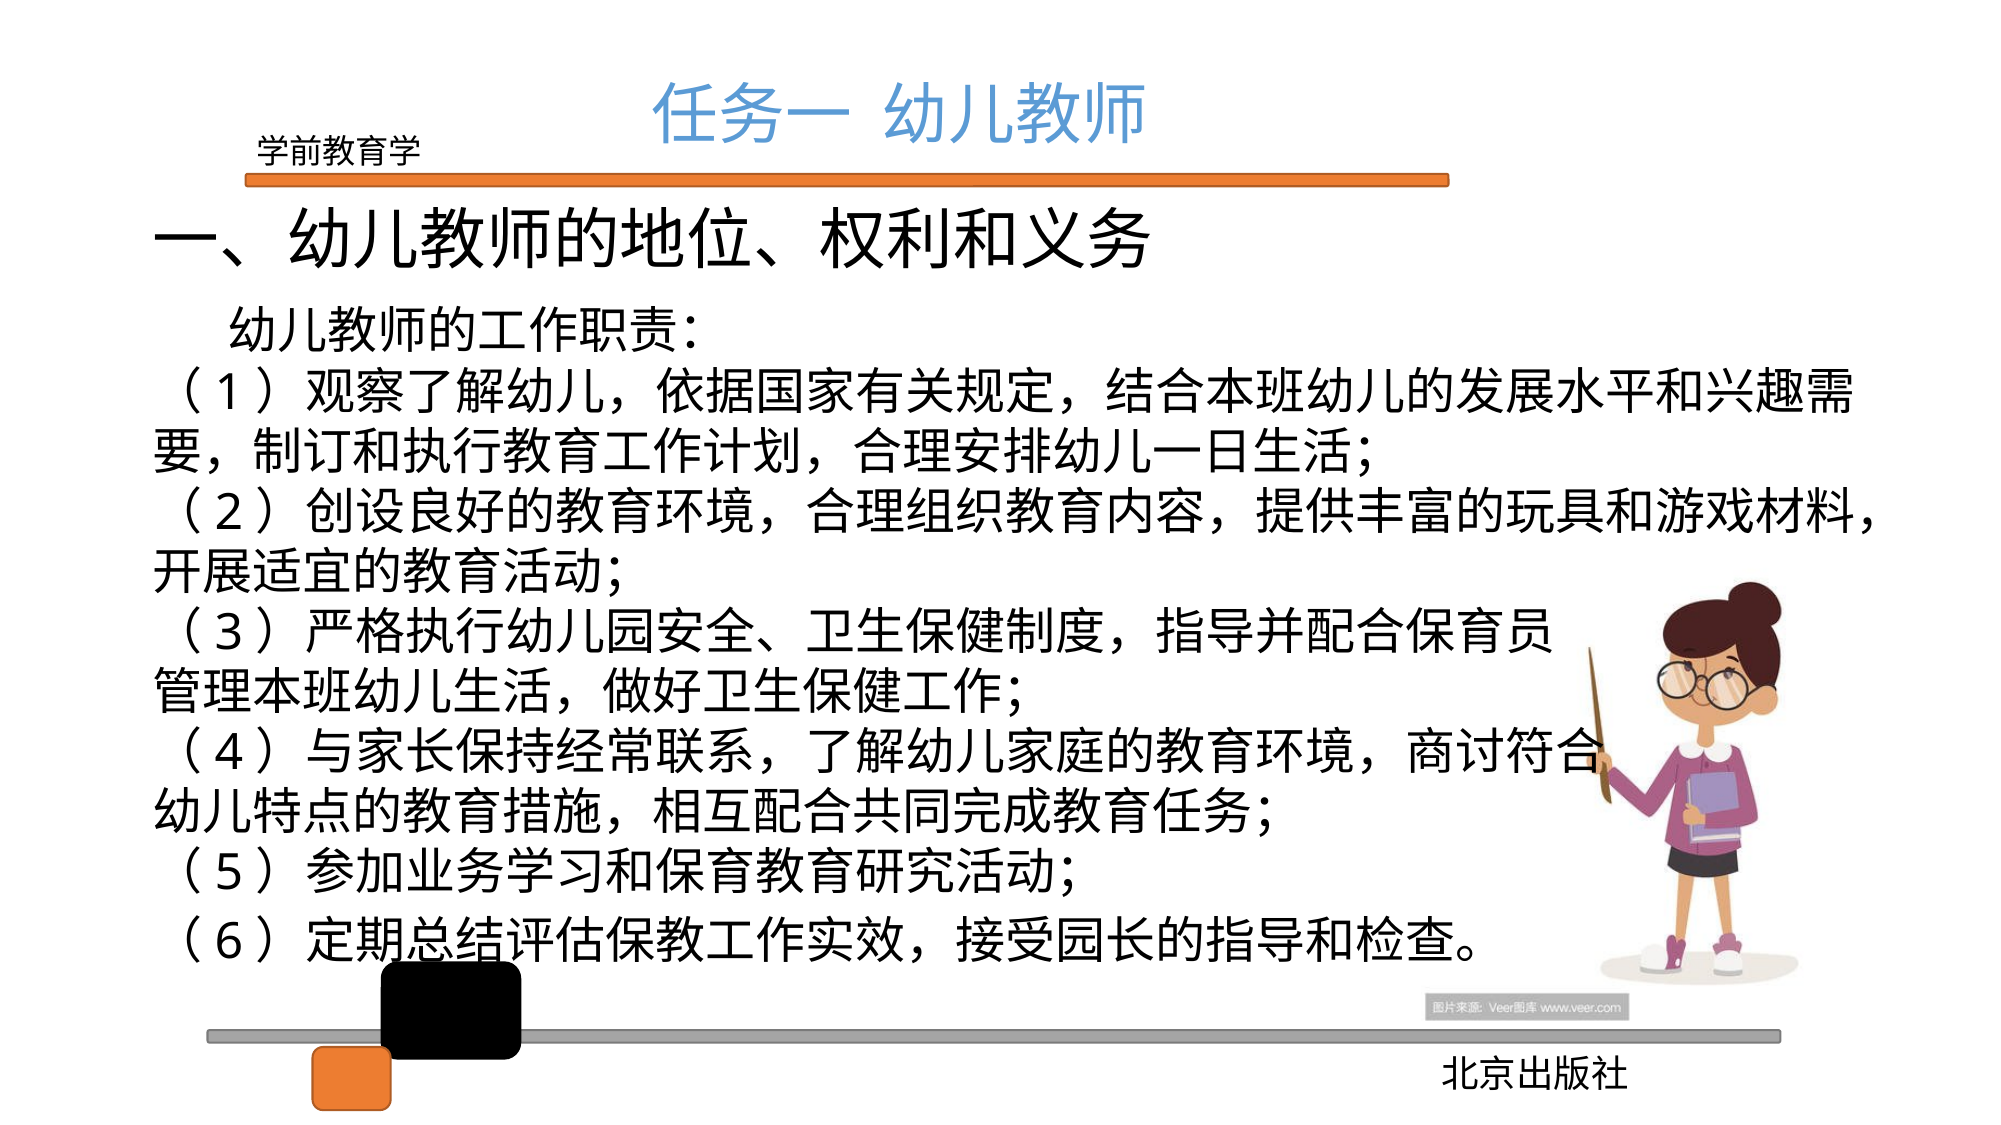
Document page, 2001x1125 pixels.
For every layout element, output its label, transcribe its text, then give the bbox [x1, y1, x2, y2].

text_box 任务一 幼儿教师 [636, 64, 1164, 160]
picture [1421, 482, 1964, 1026]
text_box 一、幼儿教师的地位、权利和义务 幼儿教师的工作职责： （1）观察了解幼儿，依据国家有关规定，结合本班幼儿的发展水平和兴趣需要，制订和执行教育工作计划，合理安排幼儿一日生活； （2）创设良好的教育环境，合理组织教育内容，提供丰富的玩具和游戏材料，开展适宜的教育活动； （3）严格执行幼儿园安全、卫生保健制度，指导并配合保育员 管理本班幼儿生活，做好卫生保健工作； （4）与家长保持经常联系，了解幼儿家庭的教育环境，商讨符合 幼儿特点的教育措施，相互配合共同完成教育任务； （5）参加业务学习和保育教育研究活动； （6）定期总结评估保教工作实效，接受园长的指导和检查。 [137, 189, 1903, 978]
